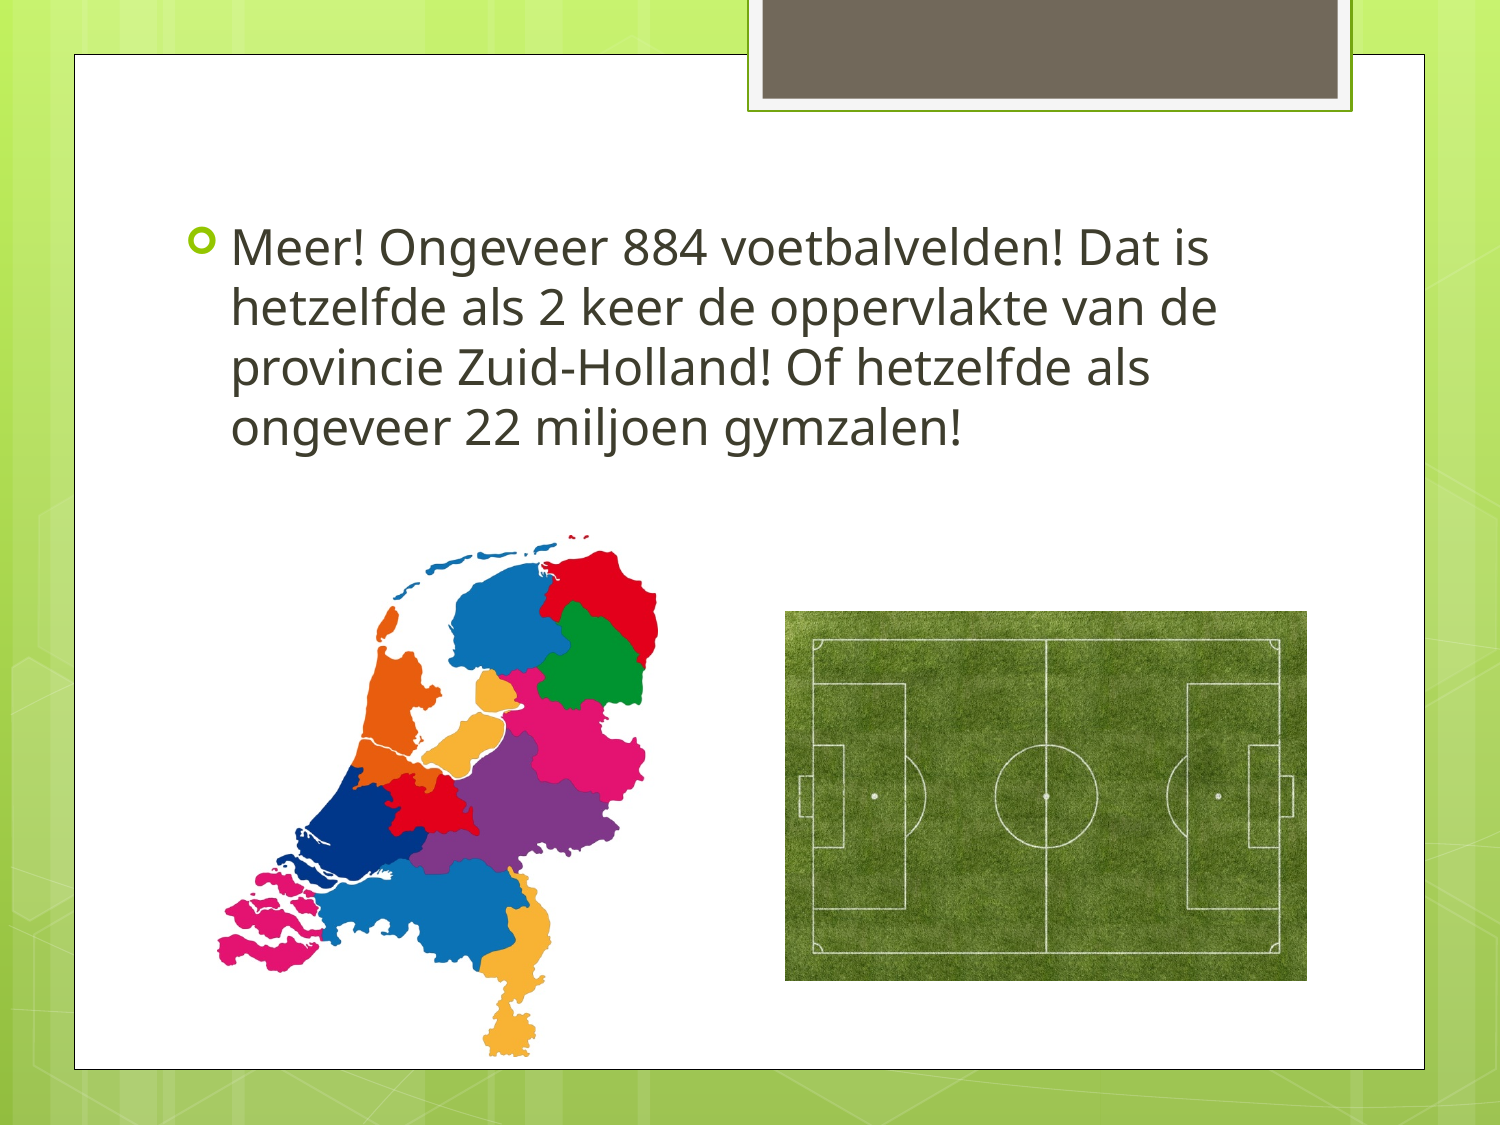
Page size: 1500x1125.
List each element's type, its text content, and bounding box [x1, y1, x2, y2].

picture [785, 611, 1307, 981]
list Meer! Ongeveer 884 voetbalvelden! Dat is hetzelfde als 2 keer de oppervlakte van de provincie Zuid-Holland! Of hetzelfde als ongeveer 22 miljoen gymzalen! [158, 208, 1271, 784]
picture [216, 535, 658, 1057]
